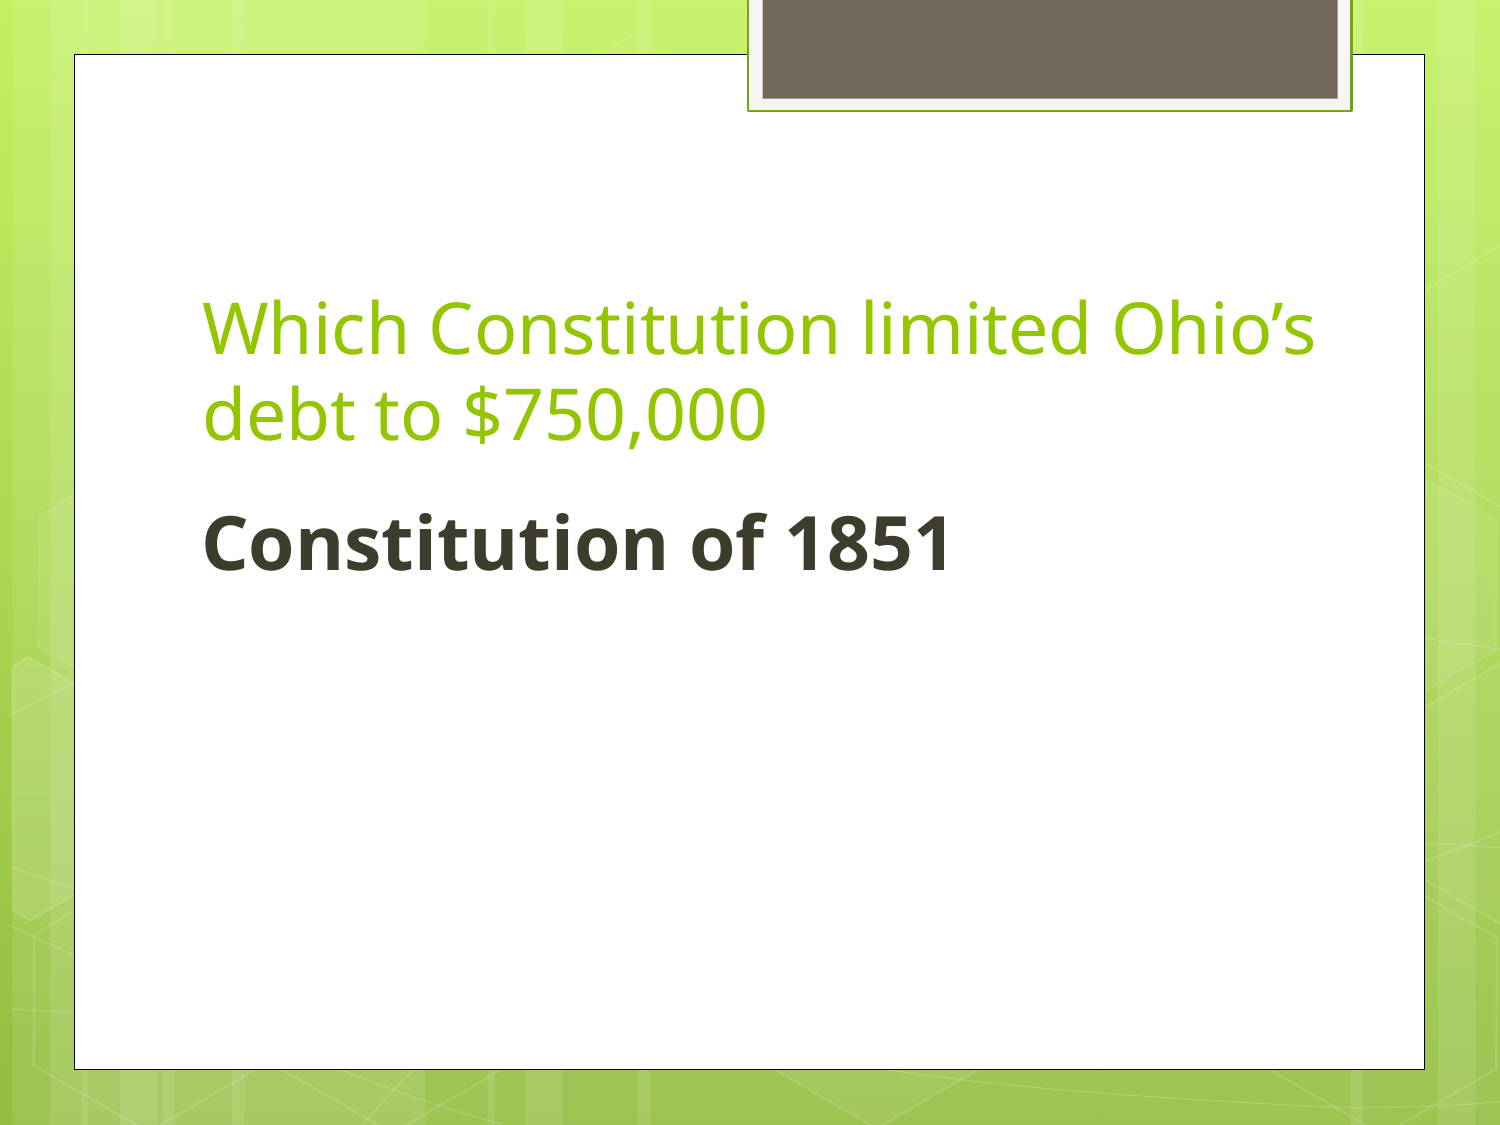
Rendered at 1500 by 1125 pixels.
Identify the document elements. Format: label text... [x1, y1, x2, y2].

title Which Constitution limited Ohio’s debt to $750,000 [187, 275, 1340, 463]
list Constitution of 1851 [174, 412, 1329, 763]
